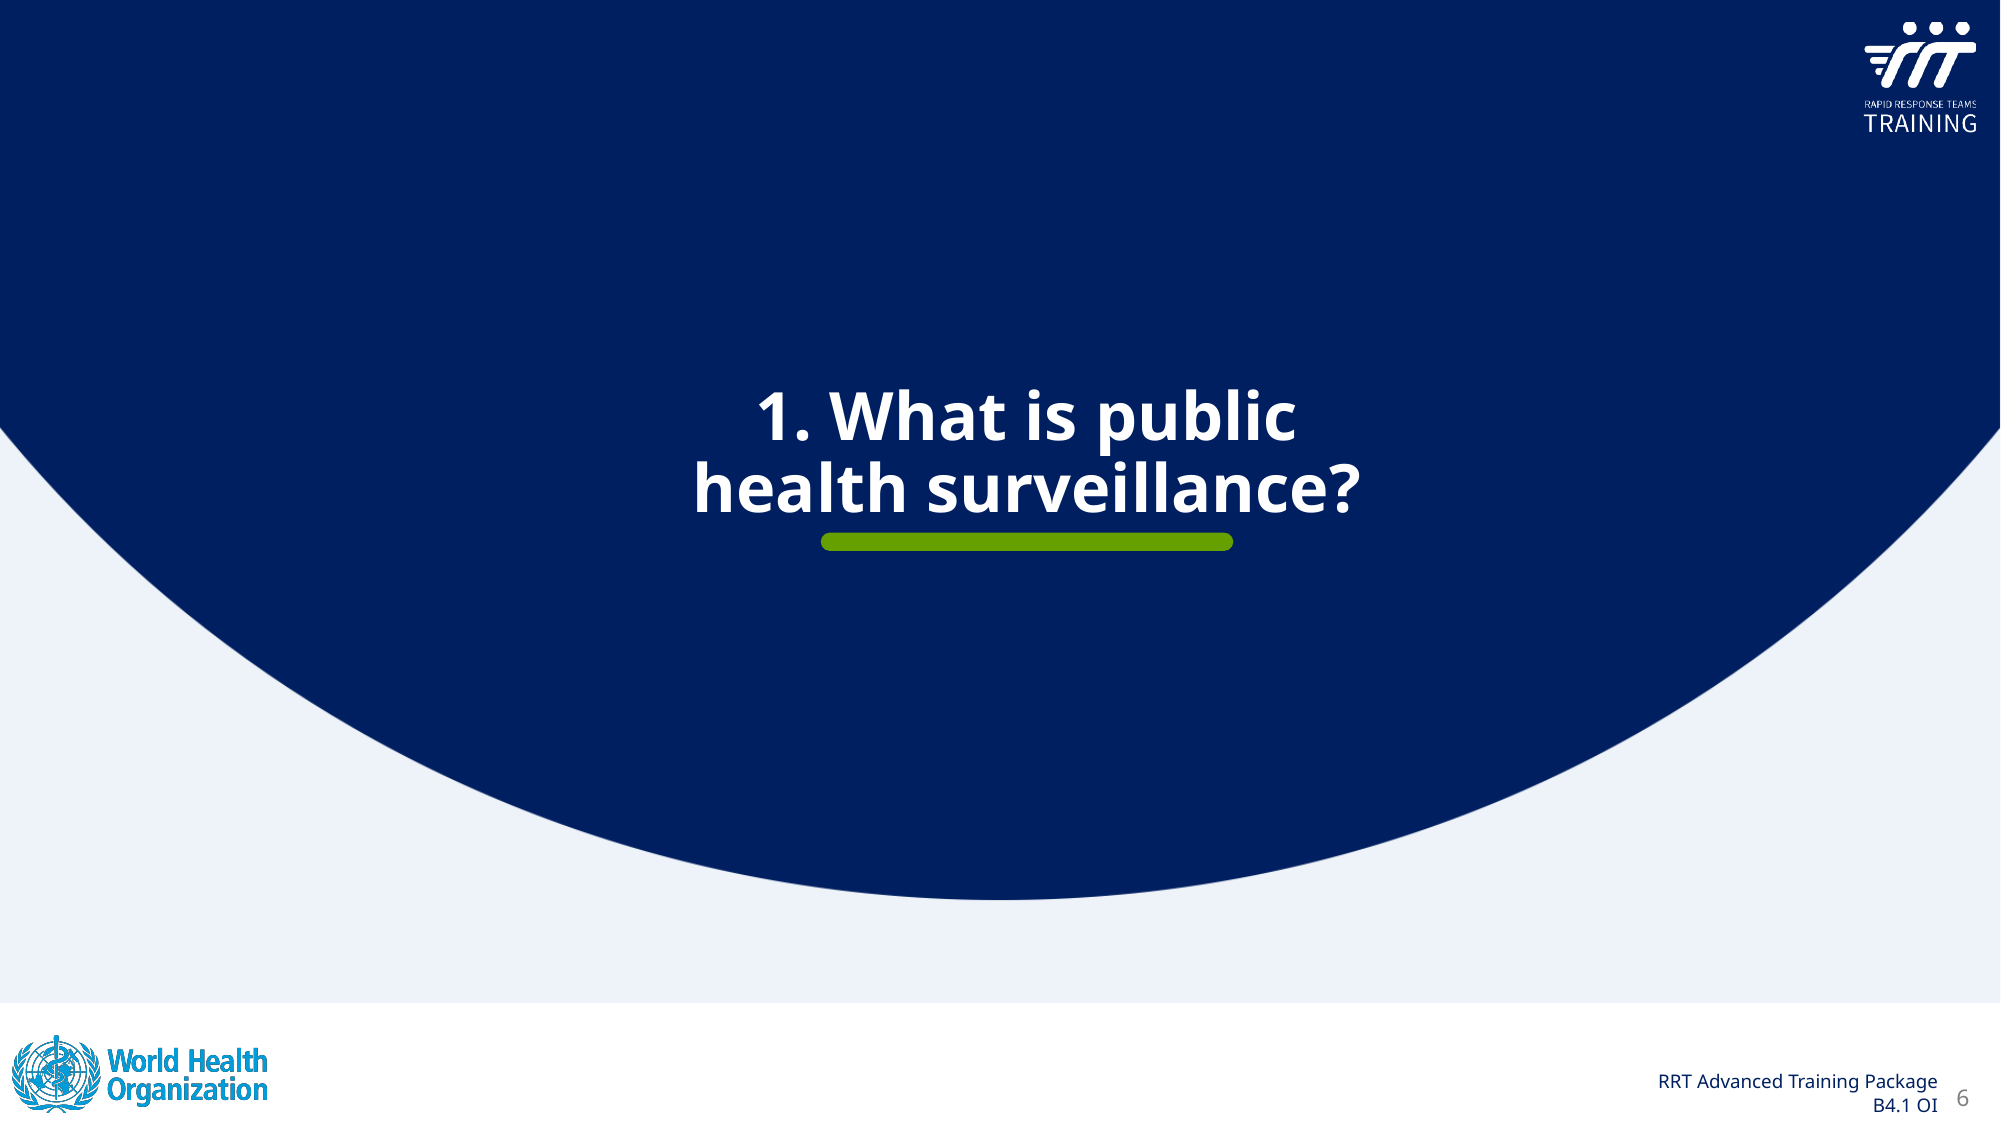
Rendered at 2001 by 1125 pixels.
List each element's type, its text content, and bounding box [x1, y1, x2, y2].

picture [40, 1062, 47, 1070]
list 1. What is public health surveillance? [637, 322, 1417, 588]
picture [71, 1053, 90, 1091]
picture [0, 0, 2001, 1003]
picture [50, 1108, 62, 1113]
picture [30, 1083, 37, 1091]
picture [22, 1062, 26, 1077]
picture [12, 1083, 48, 1113]
picture [34, 1054, 43, 1078]
picture [46, 1056, 54, 1062]
picture [12, 1035, 54, 1068]
picture [59, 1035, 267, 1113]
picture [24, 1054, 36, 1087]
picture [36, 1088, 78, 1105]
